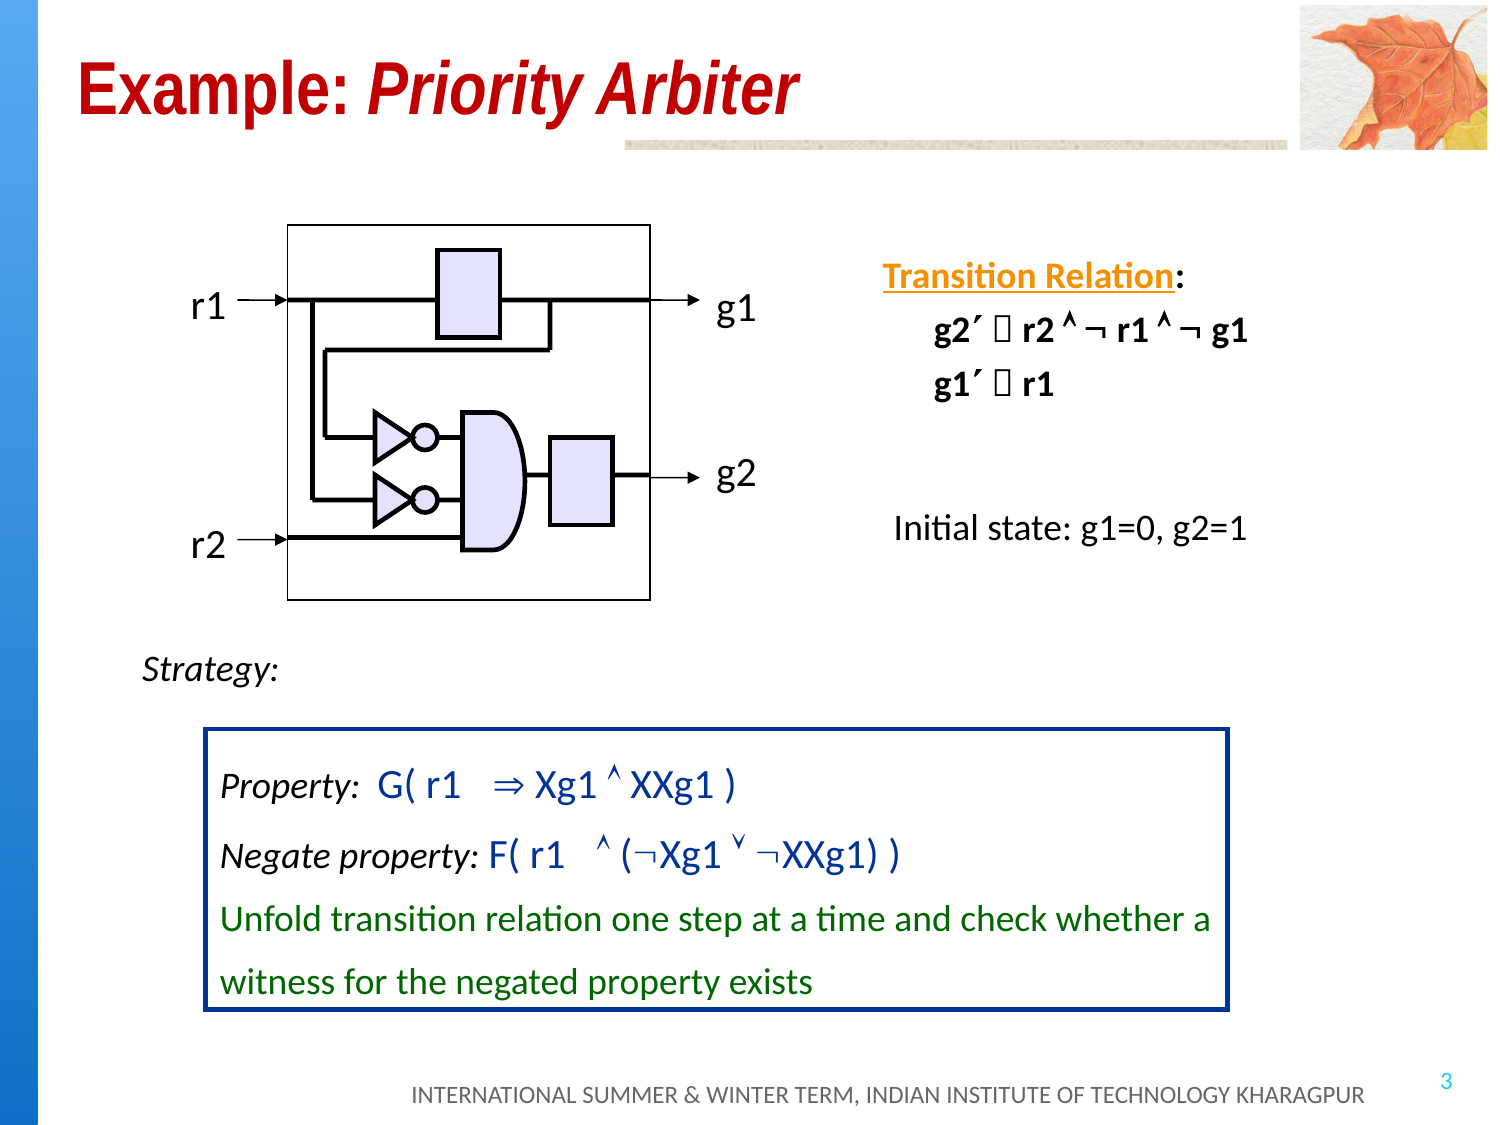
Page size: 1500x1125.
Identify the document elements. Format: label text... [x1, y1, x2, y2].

title Example: Priority Arbiter [62, 12, 1300, 138]
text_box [174, 224, 776, 601]
slide_number 3 [1425, 1050, 1488, 1110]
footer INTERNATIONAL SUMMER & WINTER TERM, INDIAN INSTITUTE OF TECHNOLOGY KHARAGPUR [206, 1074, 1382, 1113]
text_box Initial state: g1=0, g2=1 [879, 495, 1263, 556]
text_box Property: G( r1  Xg1  XXg1 ) Negate property: F( r1  (Xg1  XXg1) ) Unfold transition relation one step at a time and check whether a witness for the negated property exists [205, 729, 1228, 1010]
text_box Strategy: [127, 636, 295, 697]
picture [624, 140, 1288, 150]
text_box Transition Relation: g2  r2   r1   g1 g1  r1 [867, 234, 1264, 412]
